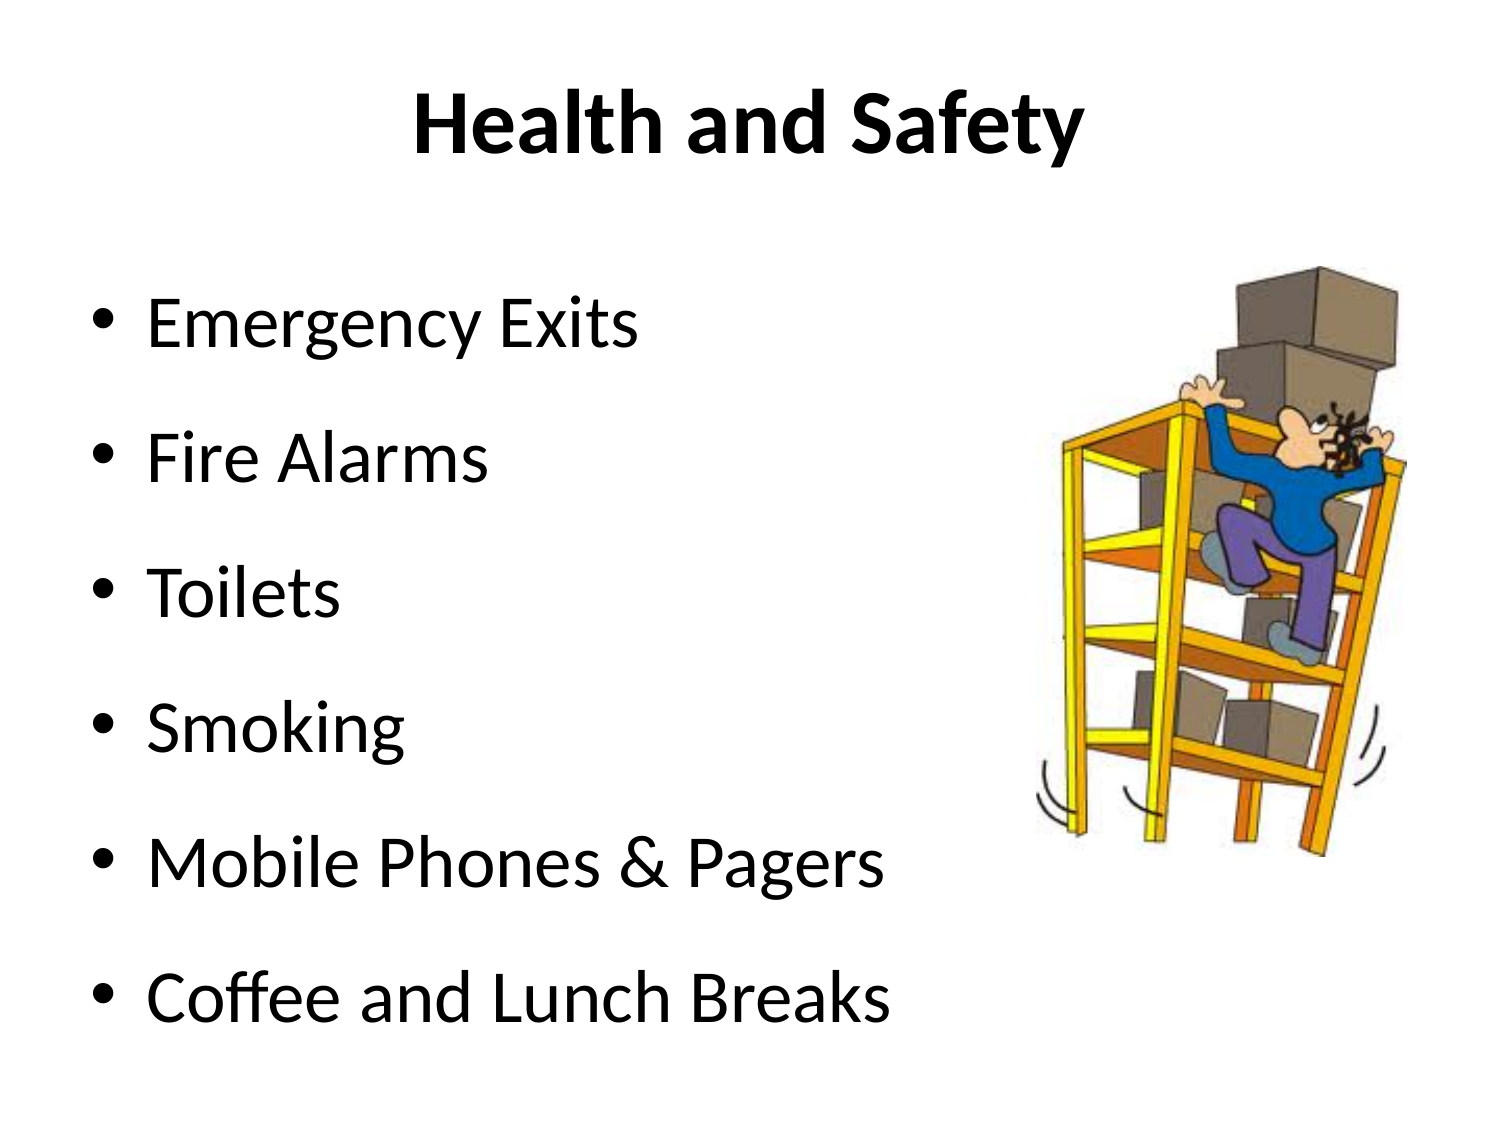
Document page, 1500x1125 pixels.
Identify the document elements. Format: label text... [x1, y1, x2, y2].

list Emergency Exits Fire Alarms Toilets Smoking Mobile Phones & Pagers Coffee and Lunch Breaks [75, 219, 1425, 963]
picture [1035, 266, 1408, 857]
title Health and Safety [75, 45, 1425, 188]
